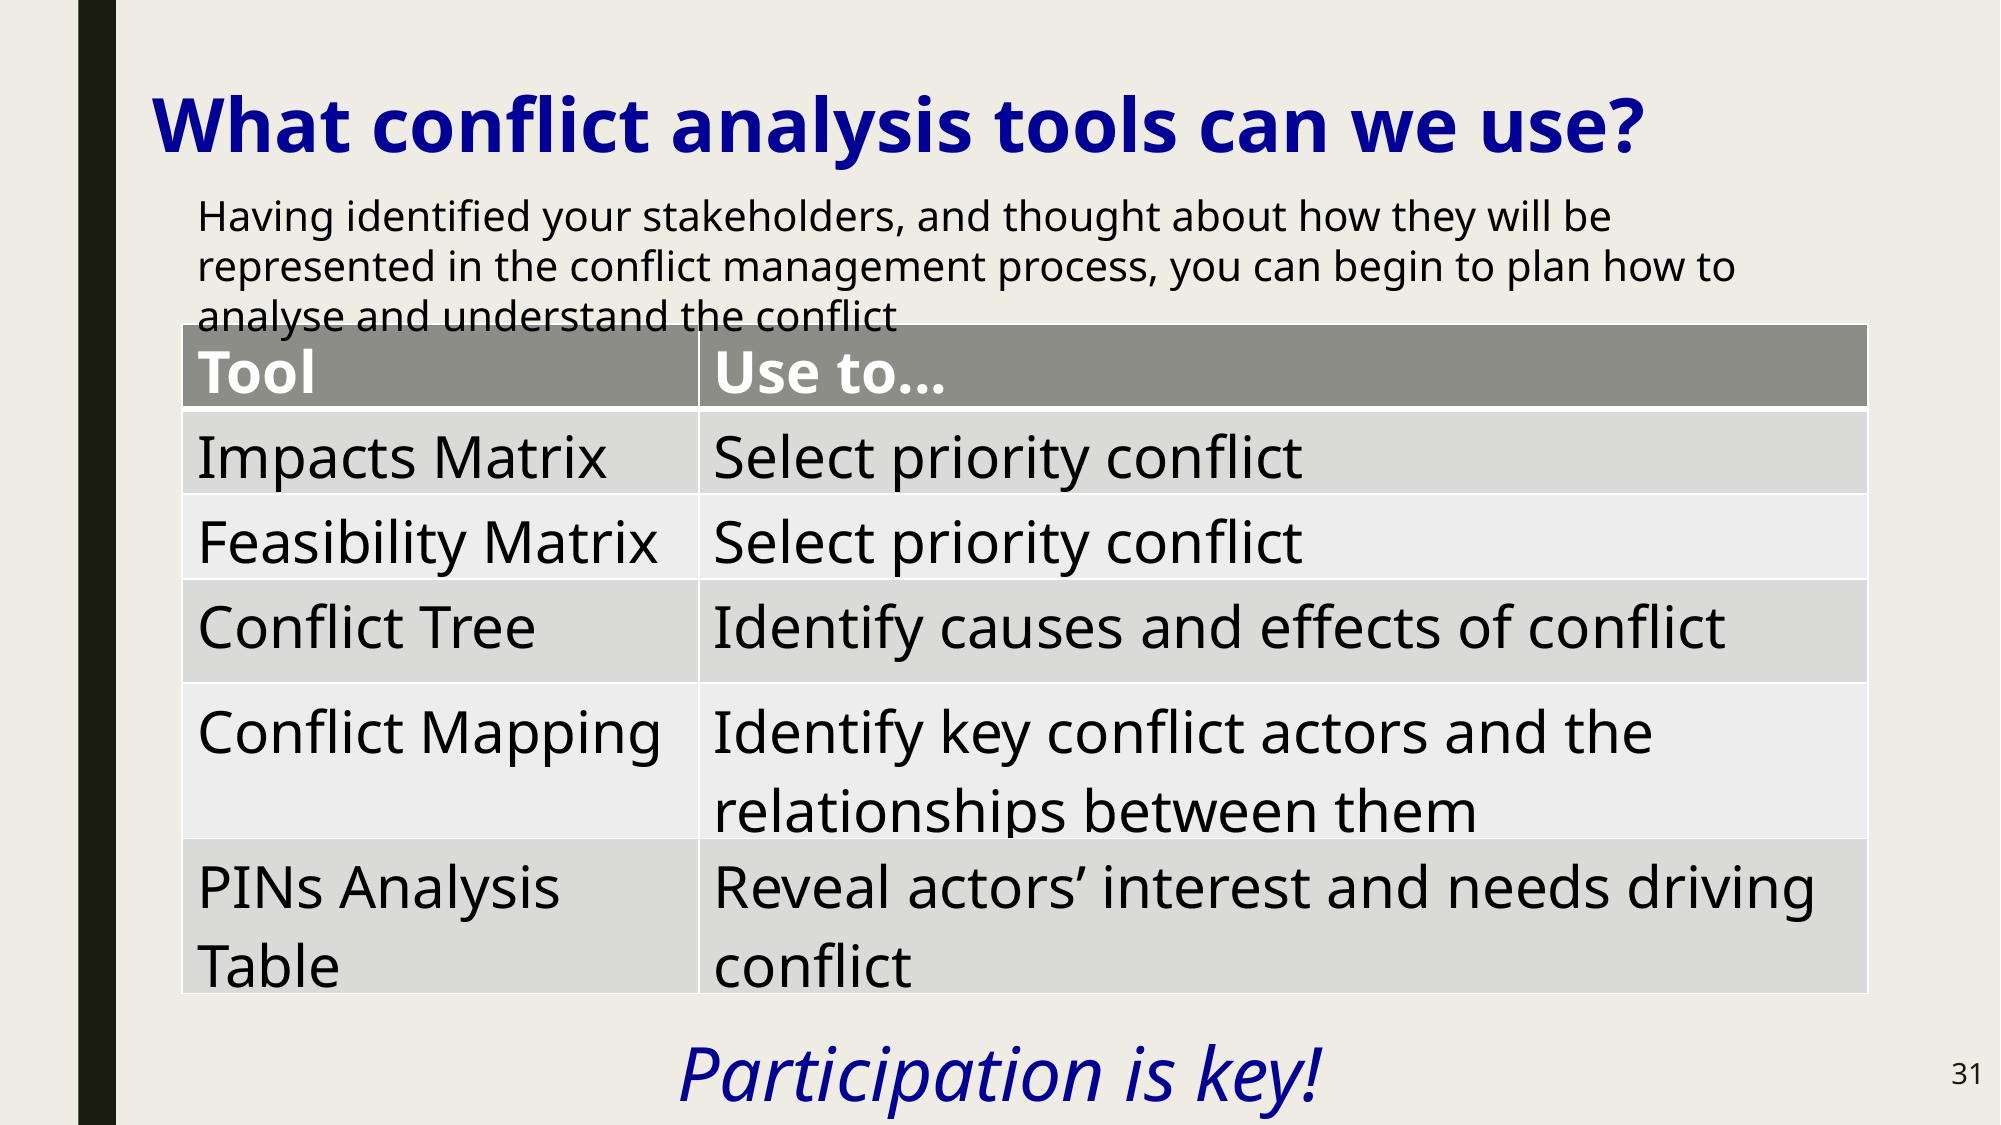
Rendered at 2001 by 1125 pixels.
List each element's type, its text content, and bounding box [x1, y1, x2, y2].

text_box Participation is key! [137, 1018, 1863, 1124]
table_cell Reveal actors’ interest and needs driving conflict [700, 839, 1867, 993]
table_cell Select priority conflict [700, 495, 1867, 578]
table_header Tool [183, 348, 698, 406]
table_header Use to... [700, 348, 1867, 406]
table_cell Conflict Tree [183, 580, 698, 682]
table_cell Identify key conflict actors and the relationships between them [700, 684, 1867, 838]
table_cell Conflict Mapping [183, 684, 698, 838]
slide_number 31 [1884, 1024, 2000, 1125]
table_cell Impacts Matrix [183, 412, 698, 493]
table_cell Identify causes and effects of conflict [700, 580, 1867, 682]
table_cell Select priority conflict [700, 412, 1867, 493]
table_cell Feasibility Matrix [183, 495, 698, 578]
text_box Having identified your stakeholders, and thought about how they will be represented in the conflict management process, you can begin to plan how to analyse and understand the conflict [182, 182, 1868, 348]
title What conflict analysis tools can we use? [137, 80, 1863, 183]
table_cell PINs Analysis Table [183, 839, 698, 993]
